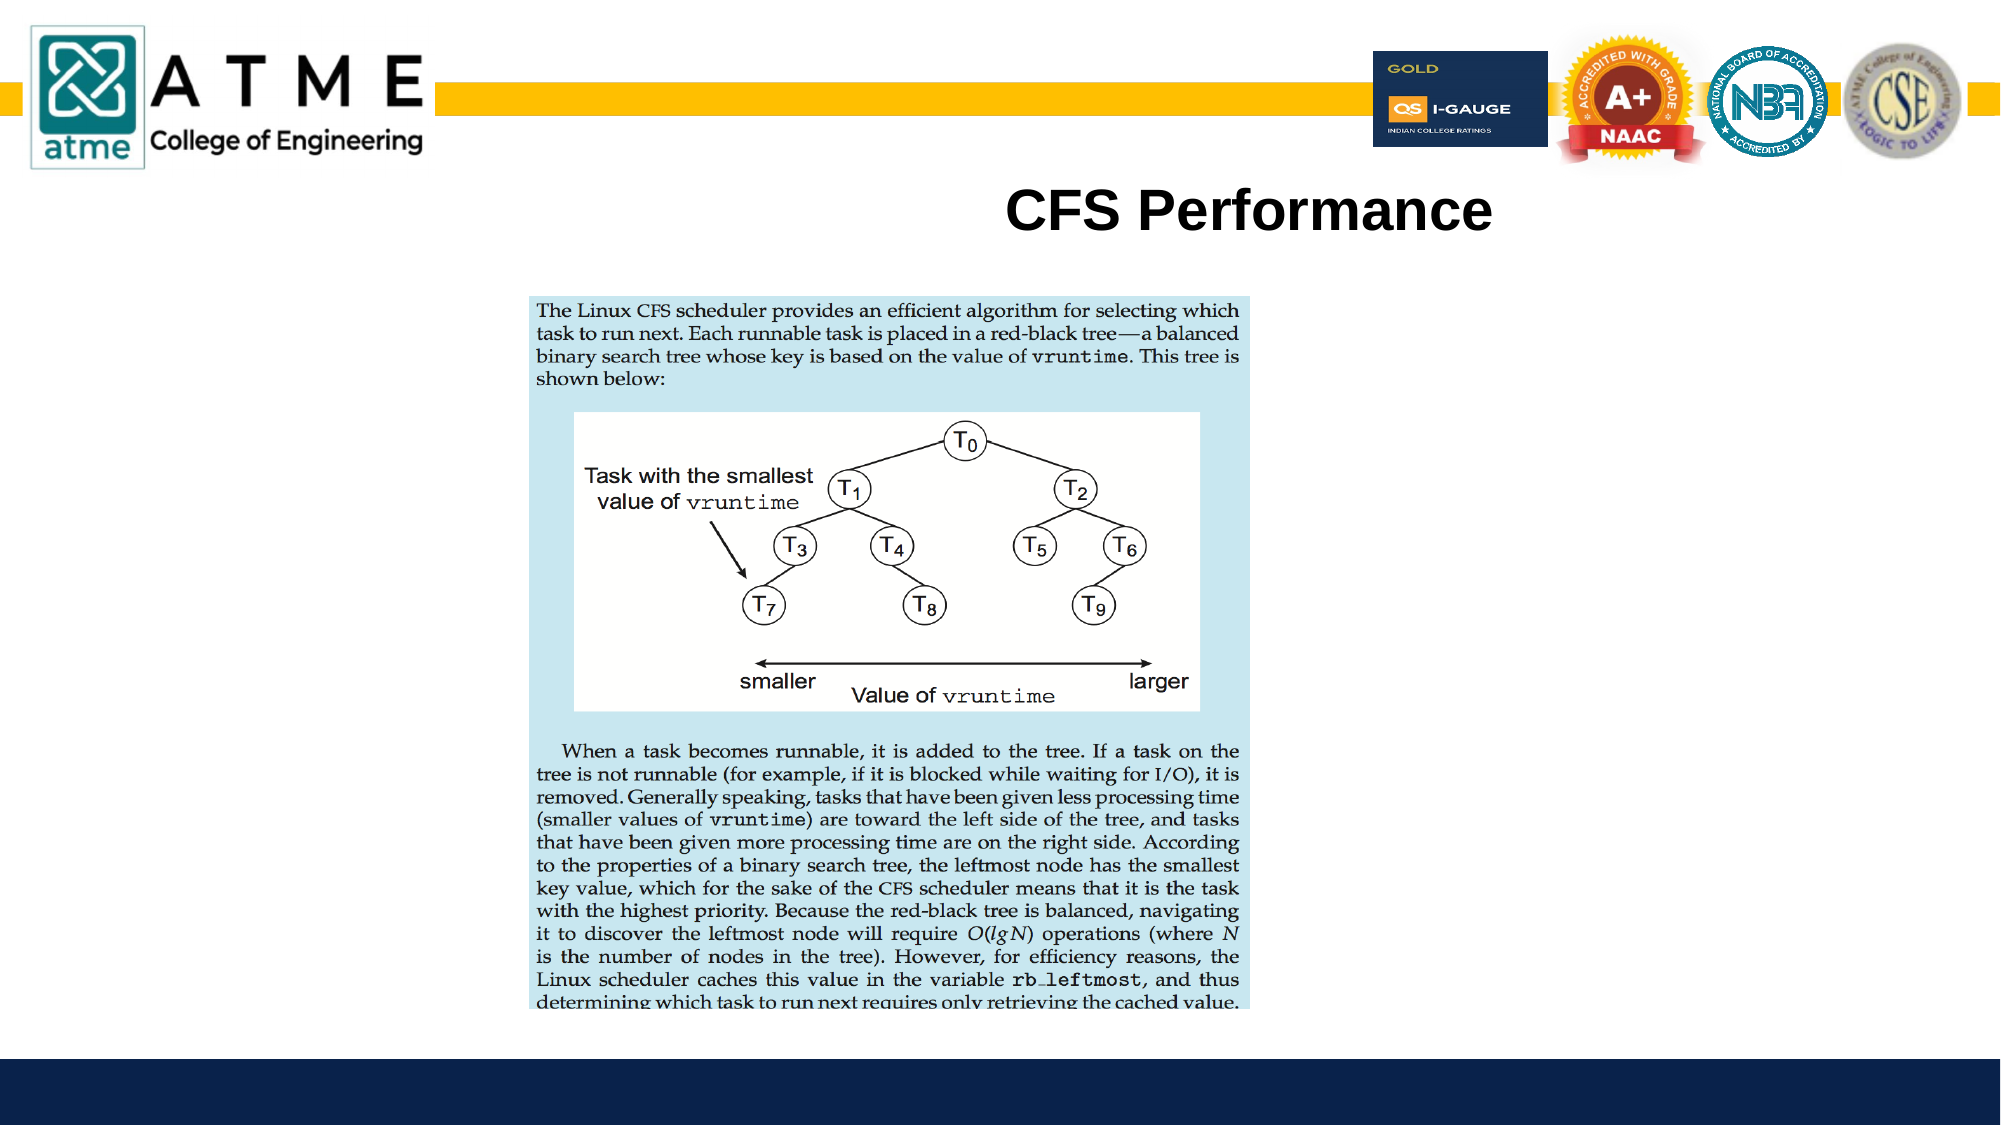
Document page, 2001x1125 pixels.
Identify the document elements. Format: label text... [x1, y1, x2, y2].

picture [22, 15, 435, 178]
text_box CFS Performance [990, 164, 1510, 250]
picture [529, 296, 1251, 1009]
picture [0, 1059, 2001, 1125]
text_box [74, 239, 1425, 990]
picture [1373, 20, 1828, 180]
picture [1840, 26, 1968, 176]
